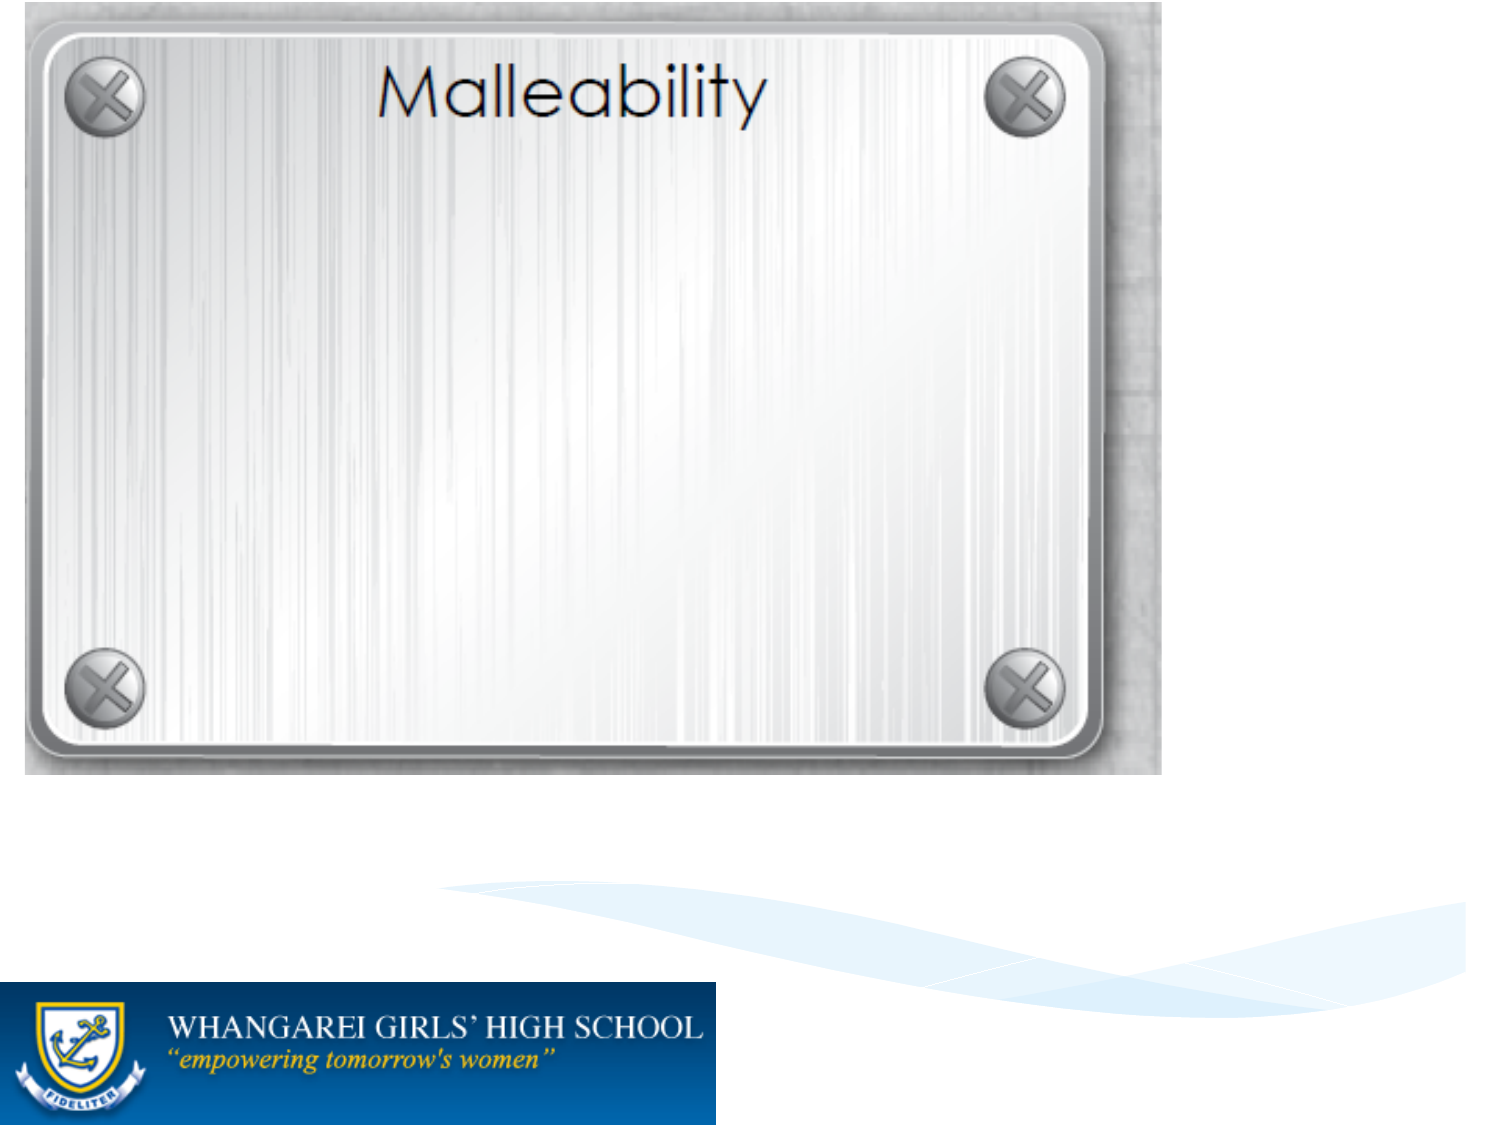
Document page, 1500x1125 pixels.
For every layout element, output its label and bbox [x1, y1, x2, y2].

picture [0, 982, 716, 1125]
picture [24, 2, 1162, 776]
